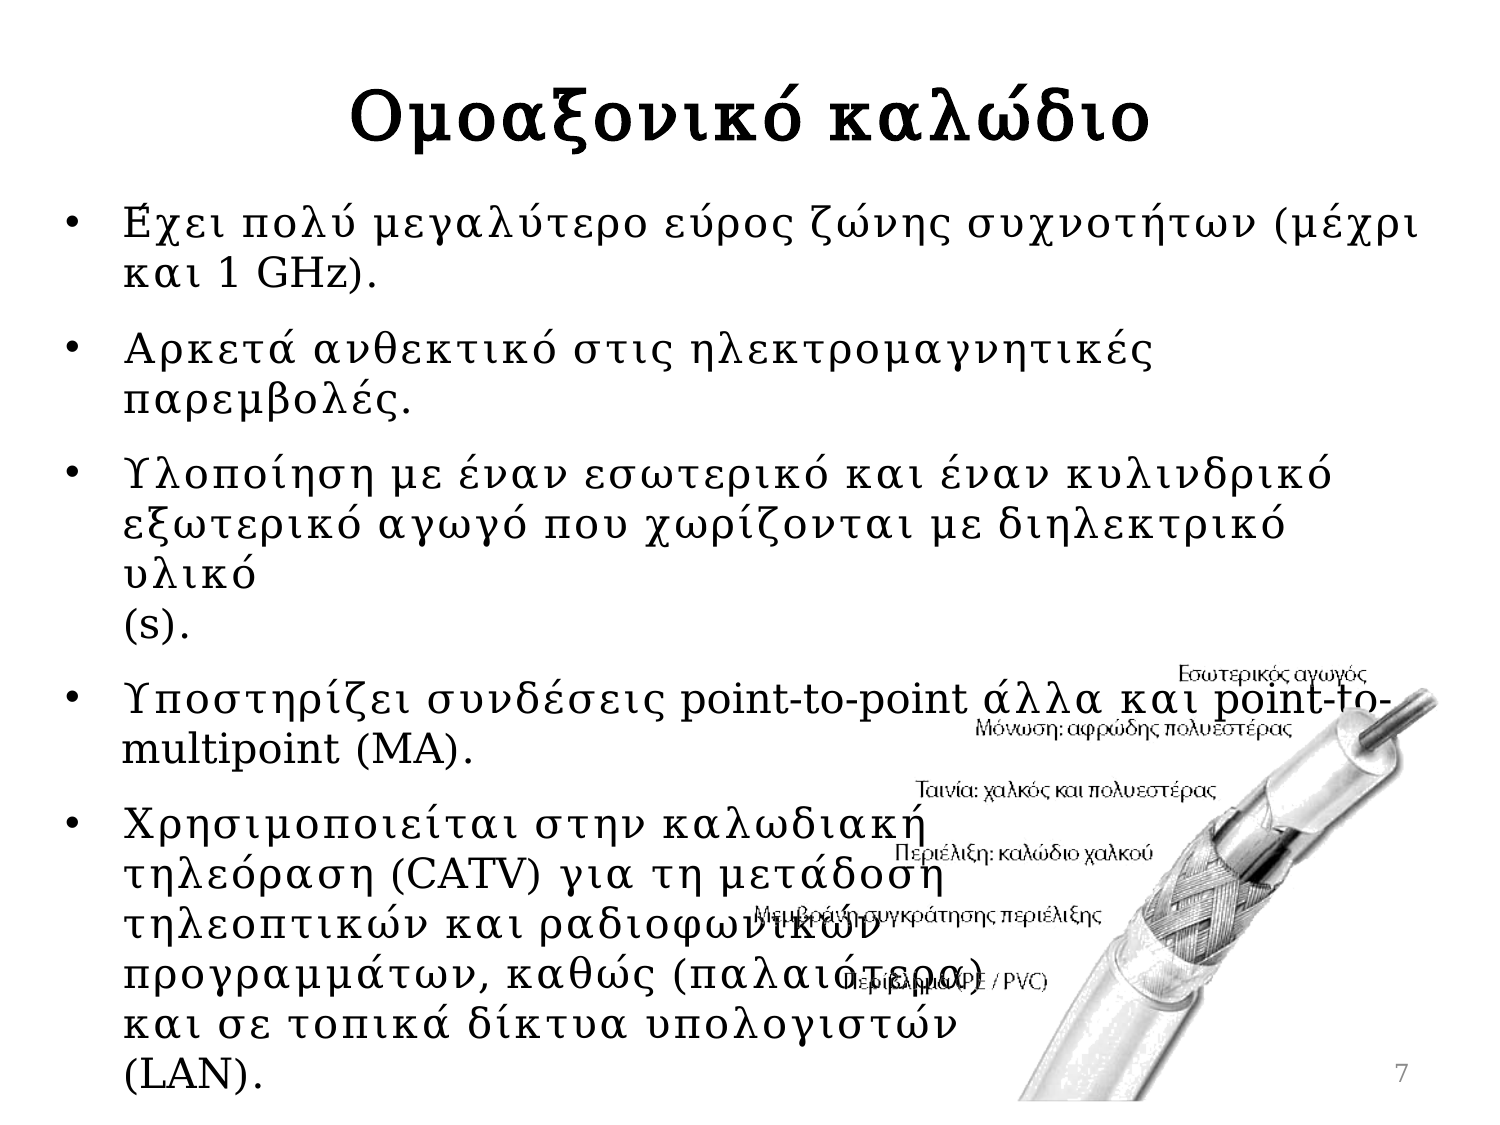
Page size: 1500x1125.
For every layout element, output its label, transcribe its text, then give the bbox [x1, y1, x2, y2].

picture [737, 621, 1489, 1112]
title Ομοαξονικό καλώδιο [75, 72, 1425, 153]
